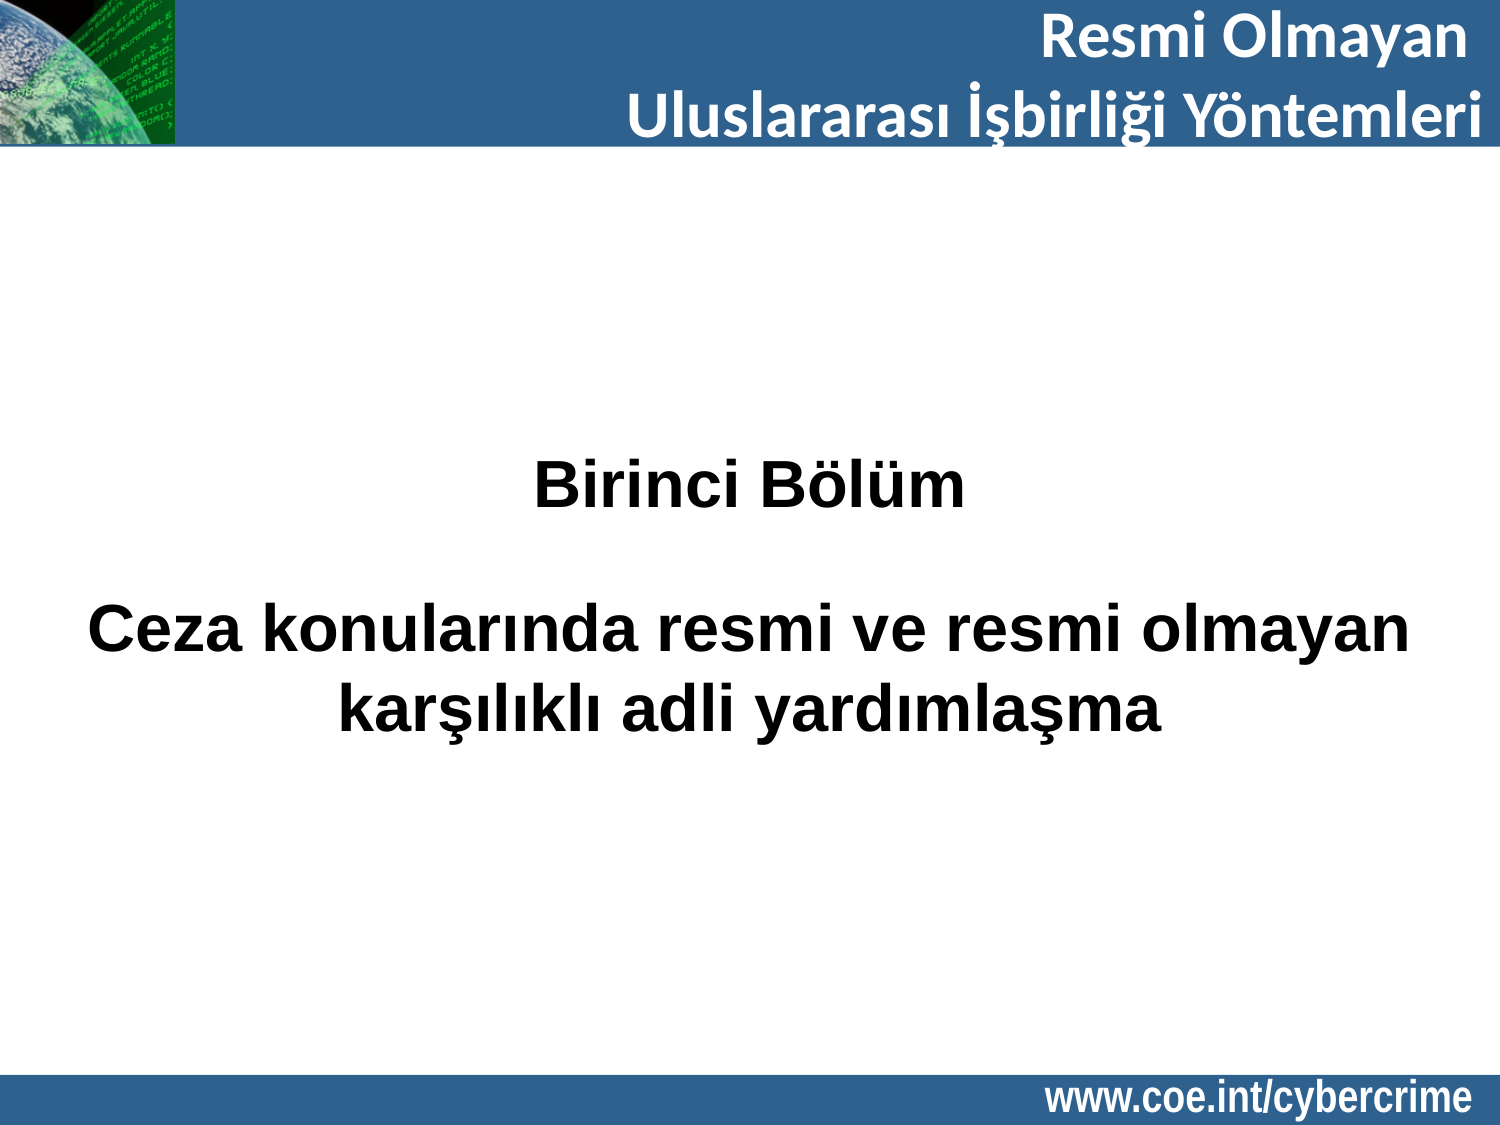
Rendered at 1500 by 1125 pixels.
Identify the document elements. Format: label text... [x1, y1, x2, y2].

text_box Resmi Olmayan Uluslararası İşbirliği Yöntemleri [177, 0, 1500, 149]
text_box www.coe.int/cybercrime [1030, 1059, 1500, 1125]
text_box Birinci Bölüm Ceza konularında resmi ve resmi olmayan karşılıklı adli yardımlaşma [50, 449, 1450, 752]
picture [0, 0, 175, 144]
text_box [0, 1073, 1030, 1125]
